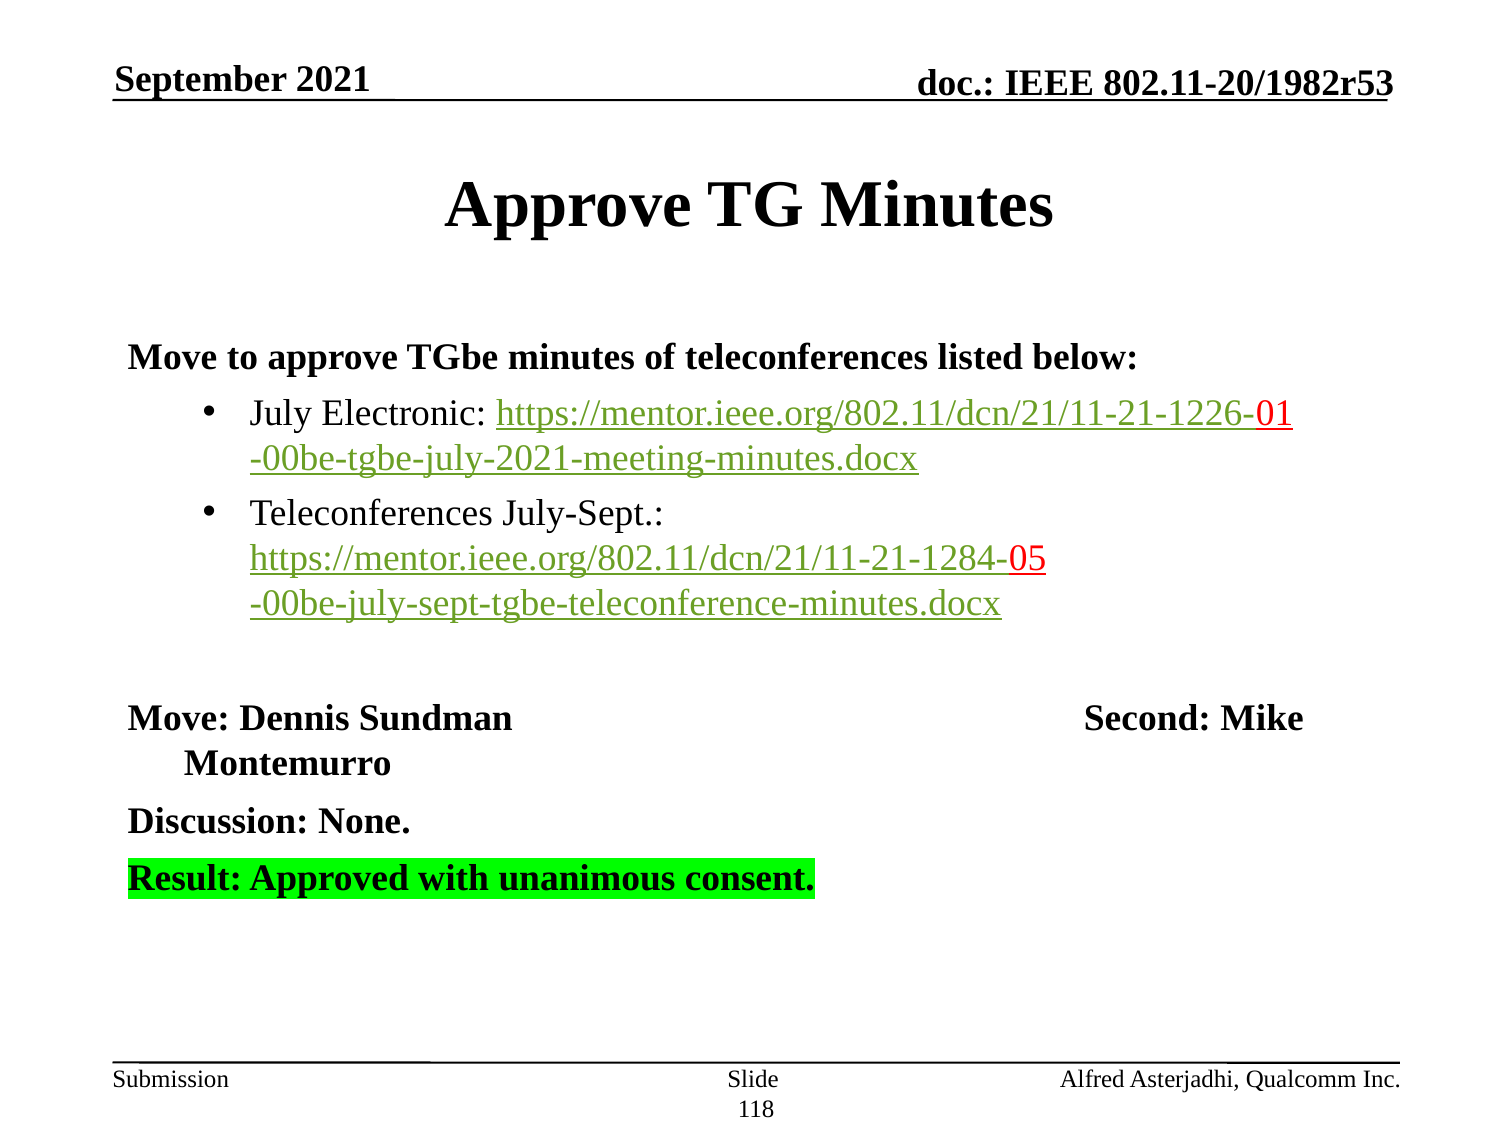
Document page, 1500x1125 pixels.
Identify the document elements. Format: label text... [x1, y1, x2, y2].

title Approve TG Minutes [112, 112, 1388, 288]
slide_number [114, 54, 423, 100]
slide_number Slide 118 [712, 1061, 800, 1123]
footer Alfred Asterjadhi, Qualcomm Inc. [878, 1061, 1402, 1093]
list Move to approve TGbe minutes of teleconferences listed below: July Electronic: https://mentor.ieee.org/802.11/dcn/21/11-21-1226-01-00be-tgbe-july-2021-meeting-minutes.docx Teleconferences July-Sept.: https://mentor.ieee.org/802.11/dcn/21/11-21-1284-05-00be-july-sept-tgbe-teleconference-minutes.docx Move: Dennis Sundman Second: Mike Montemurro Discussion: None. Result: Approved with unanimous consent. [112, 324, 1388, 1000]
